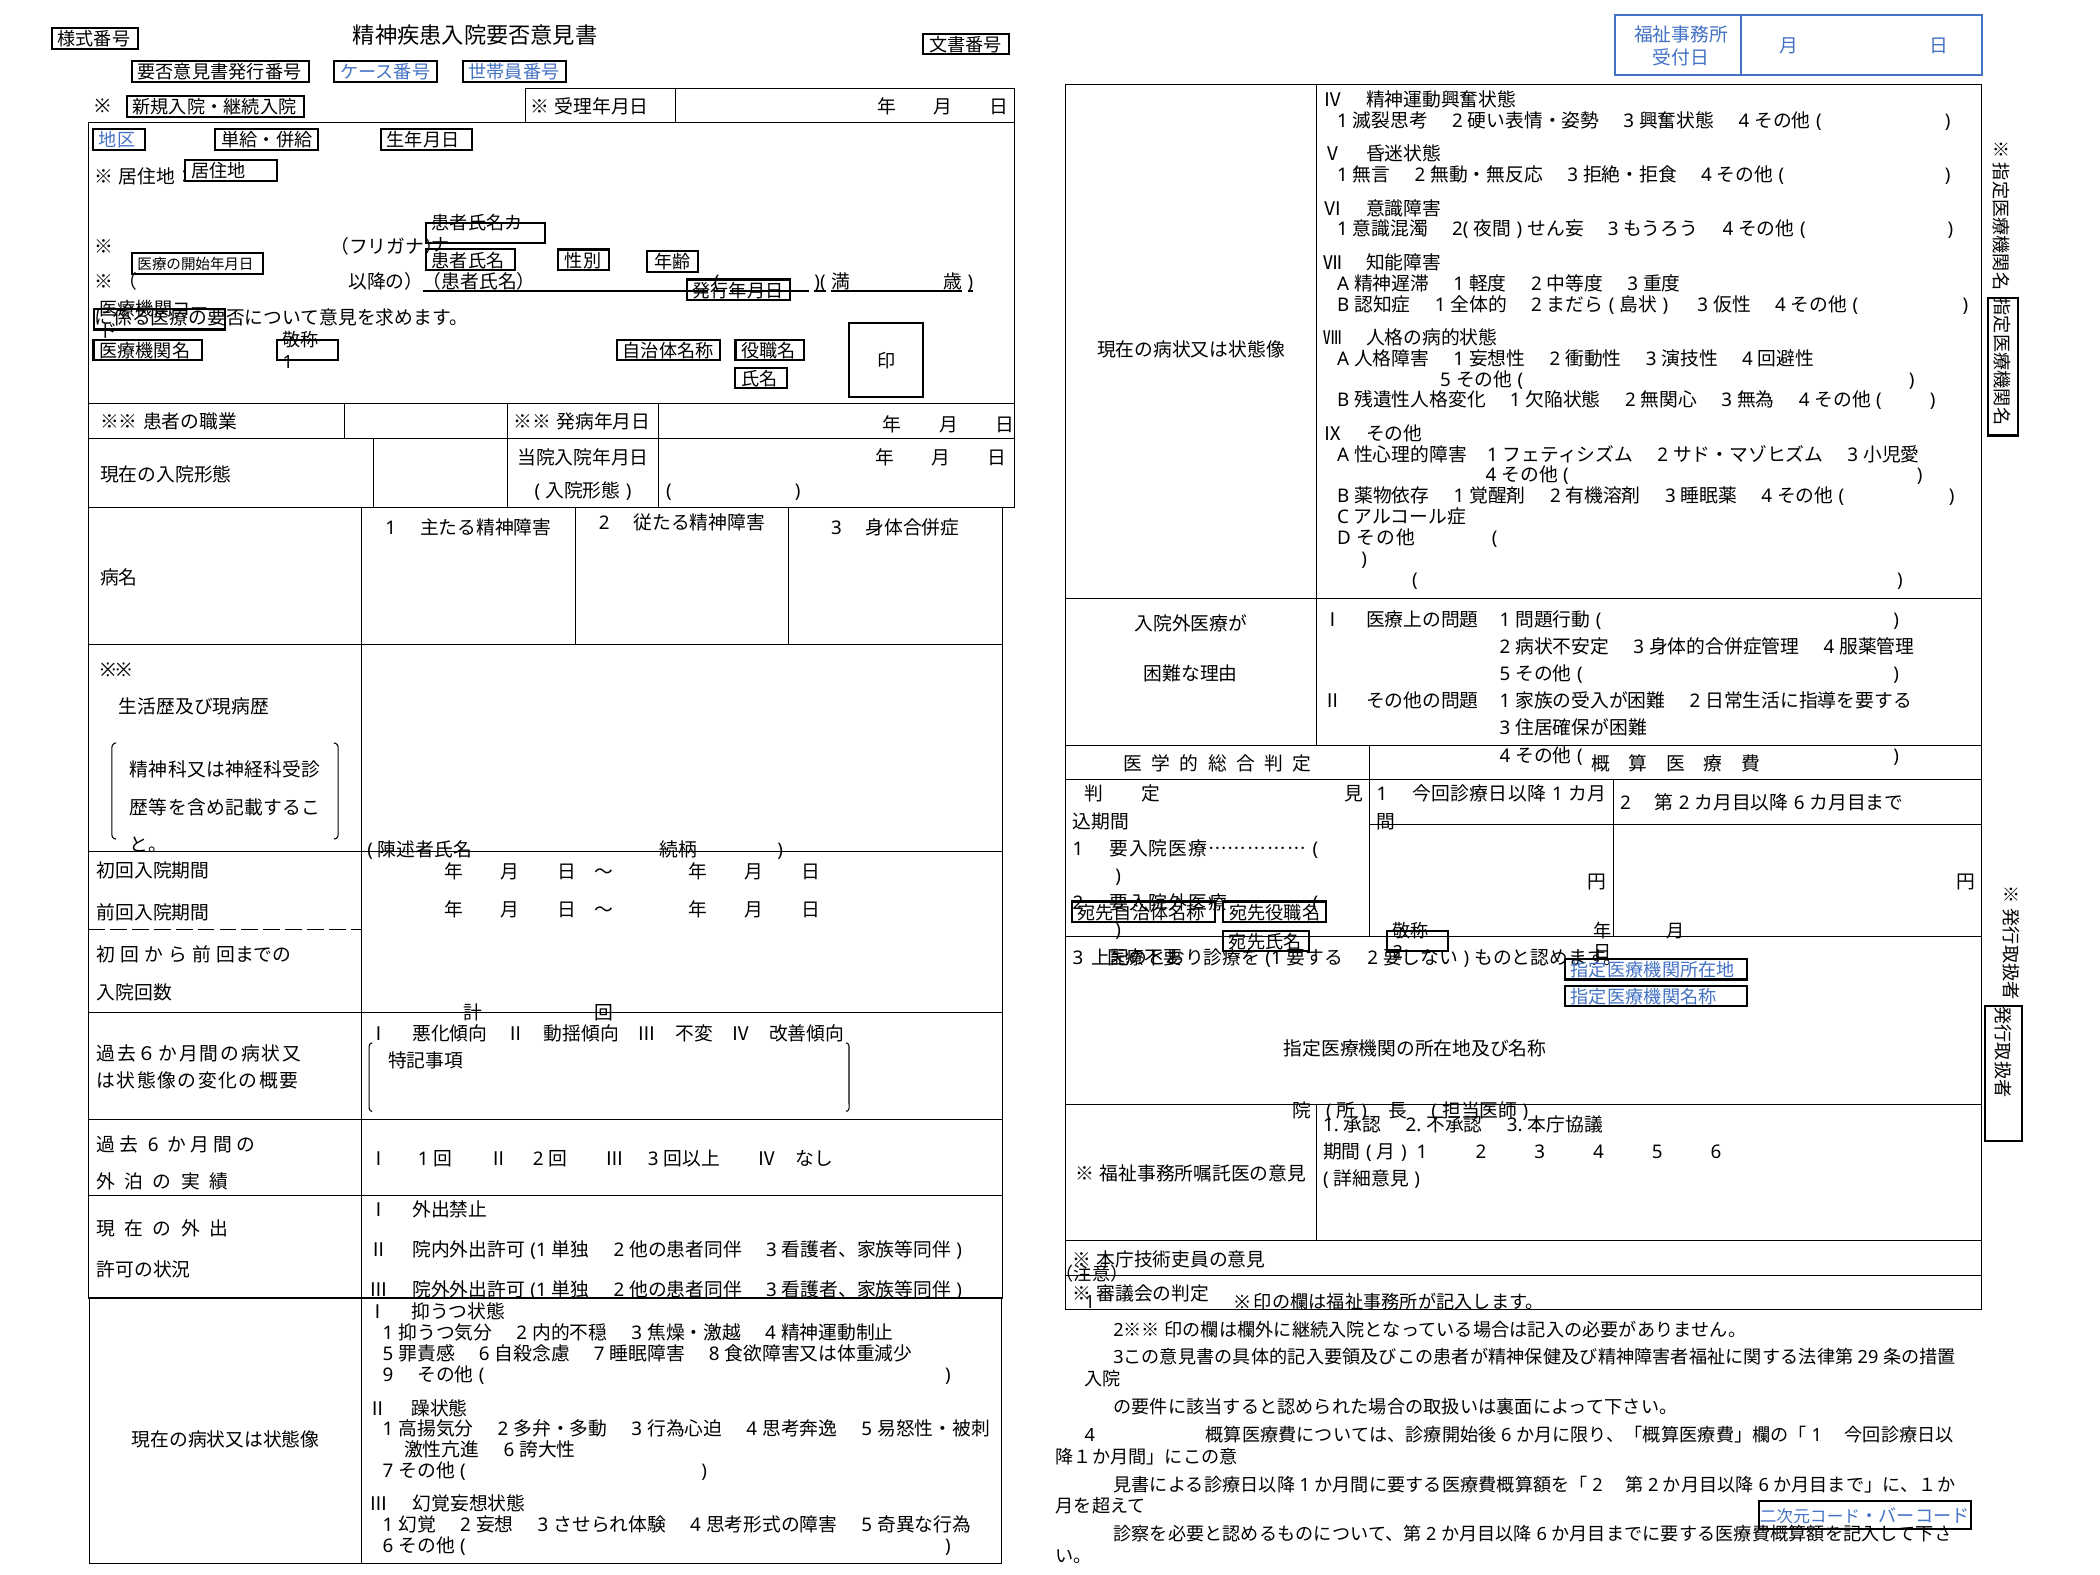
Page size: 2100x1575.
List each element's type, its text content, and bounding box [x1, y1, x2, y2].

text_box 発行取扱者 [1984, 1005, 2023, 1142]
table_cell 過去６か月間の病状又 は状態像の変化の概要 [89, 1013, 361, 1119]
table_cell 過去6か月間の 外泊の実績 [89, 1120, 361, 1195]
table_cell ※※患者の職業 [89, 404, 344, 438]
table_header 1 主たる精神障害 [362, 508, 575, 644]
text_box 世帯員番号 [462, 60, 567, 83]
table_cell ※本庁技術吏員の意見 [1066, 1241, 1981, 1275]
text_box 宛先役職名 [1222, 900, 1327, 923]
text_box [369, 1042, 850, 1112]
text_box 医療の開始年月日 [131, 252, 264, 275]
text_box 宛先自治体名称 [1071, 900, 1216, 923]
text_box 指定医療機関名称 [1564, 985, 1748, 1007]
text_box 文書番号 [922, 33, 1010, 55]
table_cell 概算医療費 [1370, 746, 1981, 779]
text_box 居住地 [184, 159, 278, 182]
table_header Ⅳ 精神運動興奮状態 1滅裂思考 2硬い表情・姿勢 3興奮状態 4その他( ) Ⅴ 昏迷状態 1無言 2無動・無反応 3拒絶・拒食 4その他( ) Ⅵ 意識障害 1意識混濁 2(夜間)せん妄 3もうろう 4その他( ) Ⅶ 知能障害 A精神遅滞 1軽度 2中等度 3重度 B認知症 1全体的 2まだら(島状) 3仮性 4その他( ) Ⅷ 人格の病的状態 A人格障害 1妄想性 2衝動性 3演技性 4回避性 5その他( ) B残遺性人格変化 1欠陥状態 2無関心 3無為 4その他( ) Ⅸ その他 A性心理的障害 1フェティシズム 2サド・マゾヒズム 3小児愛 4その他( ) B薬物依存 1覚醒剤 2有機溶剤 3睡眠薬 4その他( ) Cアルコール症 Dその他 ( ) ( ) [1317, 85, 1981, 598]
text_box 指定医療機関名 [1987, 297, 2019, 437]
table_cell 年 月 日 [659, 404, 1014, 438]
text_box 指定医療機関所在地 [1564, 958, 1748, 981]
text_box 二次元コード・バーコード [1758, 1500, 1972, 1530]
table_cell 現在の外出 許可の状況 [89, 1196, 361, 1297]
text_box 発行年月日 [686, 278, 791, 301]
table_cell 初回から前回までの 入院回数 [89, 930, 361, 1012]
table_header 3 身体合併症 [789, 508, 1002, 644]
table_cell 現在の入院形態 [89, 439, 373, 507]
text_box 単給・併給 [214, 128, 319, 151]
table_cell 上記のとおり診療を(1要する 2要しない)ものと認めます。 指定医療機関の所在地及び名称 院(所)長 (担当医師) [1066, 937, 1981, 1104]
table_cell 医学的総合判定 [1066, 746, 1369, 779]
table_cell Ⅰ 悪化傾向 Ⅱ 動揺傾向 Ⅲ 不変 Ⅳ 改善傾向 特記事項 [362, 1013, 1002, 1119]
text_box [1615, 15, 1982, 76]
table_cell 1 今回診療日以降1カ月間 [1370, 780, 1613, 824]
text_box 性別 [557, 248, 610, 271]
text_box 患者氏名カナ [425, 222, 546, 244]
table_cell 円 [1370, 825, 1613, 936]
text_box 自治体名称 [616, 339, 721, 361]
text_box 年齢 [646, 250, 699, 273]
table_header ※ [89, 88, 525, 122]
text_box （注意） 1 ※印の欄は福祉事務所が記入します。 ※※印の欄は欄外に継続入院となっている場合は記入の必要がありません。 この意見書の具体的記入要領及びこの患者が精神保健及び精神障害者福祉に関する法律第29条の措置入院 の要件に該当すると認められた場合の取扱いは裏面によって下さい。 4 概算医療費については、診療開始後6か月に限り、「概算医療費」欄の「1 今回診療日以降１か月間」にこの意 見書による診療日以降1か月間に要する医療費概算額を「2 第2か月目以降6か月目まで」に、１か月を超えて 診察を必要と認めるものについて、第2か月目以降6か月目までに要する医療費概算額を記入して下さい。 [1049, 1261, 1966, 1513]
text_box 年 月 日 [1532, 930, 1721, 952]
text_box ケース番号 [333, 60, 438, 83]
table_cell 当院入院年月日 (入院形態) [508, 439, 658, 507]
text_box 様式番号 [51, 27, 139, 50]
text_box 精神疾患入院要否意見書 [338, 13, 751, 55]
table_header 年 月 日 [676, 89, 1014, 122]
text_box [111, 742, 339, 840]
text_box 患者氏名 [425, 248, 516, 271]
table_cell 1.承認 2.不承認 3.本庁協議 期間(月) 1 2 3 4 5 6 (詳細意見) [1317, 1105, 1981, 1240]
table_cell ※審議会の判定 [1966, 1276, 1981, 1309]
table_cell Ⅰ 外出禁止 Ⅱ 院内外出許可(1単独 2他の患者同伴 3看護者、家族等同伴) Ⅲ 院外外出許可(1単独 2他の患者同伴 3看護者、家族等同伴) [362, 1196, 1002, 1297]
text_box 敬称1 [276, 339, 339, 361]
table_cell 入院外医療が 困難な理由 [1066, 599, 1316, 745]
table_cell Ⅰ 医療上の問題 1問題行動( ) 2病状不安定 3身体的合併症管理 4服薬管理 5その他( ) Ⅱ その他の問題 1家族の受入が困難 2日常生活に指導を要する 3住居確保が困難 4その他( ) [1317, 599, 1981, 745]
text_box 医療機関名 [92, 339, 203, 361]
text_box 役職名 [734, 339, 805, 361]
text_box 氏名 [734, 367, 788, 389]
text_box 要否意見書発行番号 [131, 60, 310, 83]
table_cell 判定 見込期間 1 要入院医療……………( ) 2 要入院外医療…………( ) 3 医療不要 [1066, 780, 1369, 936]
table_cell 2 第2カ月目以降6カ月目まで [1614, 780, 1981, 824]
text_box 生年月日 [380, 128, 473, 151]
text_box 医療機関コード [93, 308, 226, 331]
text_box 敬称2 [1386, 930, 1449, 952]
table_cell (陳述者氏名 続柄 ) [362, 645, 1002, 851]
table_header 現在の病状又は状態像 [1066, 85, 1316, 598]
table_cell 初回入院期間 前回入院期間 [89, 852, 361, 930]
table_cell ※居住地： ※ （フリガナ） ※（ 以降の）（患者氏名） ( )(満 歳) に係る医療の要否について意見を求めます。 [89, 123, 1014, 403]
text_box ※指定医療機関名 [1982, 34, 2020, 391]
text_box 印 [849, 322, 924, 398]
text_box ※発行取扱者 [1982, 879, 2020, 1237]
table_cell [374, 439, 507, 507]
table_header 2 従たる精神障害 [576, 508, 788, 644]
table_cell 年 月 日 ( ) [659, 439, 1014, 507]
text_box 地区 [92, 128, 146, 151]
table_cell [345, 404, 507, 438]
table_cell 年 月 日 ～ 年 月 日 年 月 日 ～ 年 月 日 計 回 [362, 852, 1002, 1012]
table_cell ※※発病年月日 [508, 404, 658, 438]
table_cell ※※ 生活歴及び現病歴 精神科又は神経科受診歴等を含め記載すること。 [89, 645, 361, 851]
table_header Ⅰ 抑うつ状態 1抑うつ気分 2内的不穏 3焦燥・激越 4精神運動制止 5罪責感 6自殺念慮 7睡眠障害 8食欲障害又は体重減少 9 その他( ) Ⅱ 躁状態 1高揚気分 2多弁・多動 3行為心迫 4思考奔逸 5易怒性・被刺 激性亢進 6誇大性 7その他( ) Ⅲ 幻覚妄想状態 1幻覚 2妄想 3させられ体験 4思考形式の障害 5奇異な行為 6その他( ) [362, 1298, 1001, 1563]
text_box 宛先氏名 [1222, 930, 1310, 952]
table_header 病名 [89, 508, 361, 644]
table_header 現在の病状又は状態像 [90, 1298, 361, 1563]
table_cell Ⅰ 1回 Ⅱ 2回 Ⅲ 3回以上 Ⅳ なし [362, 1120, 1002, 1195]
text_box 新規入院・継続入院 [126, 95, 305, 118]
table_cell 円 [1614, 825, 1981, 936]
table_header ※受理年月日 [526, 89, 675, 122]
table_cell ※福祉事務所嘱託医の意見 [1066, 1105, 1316, 1240]
